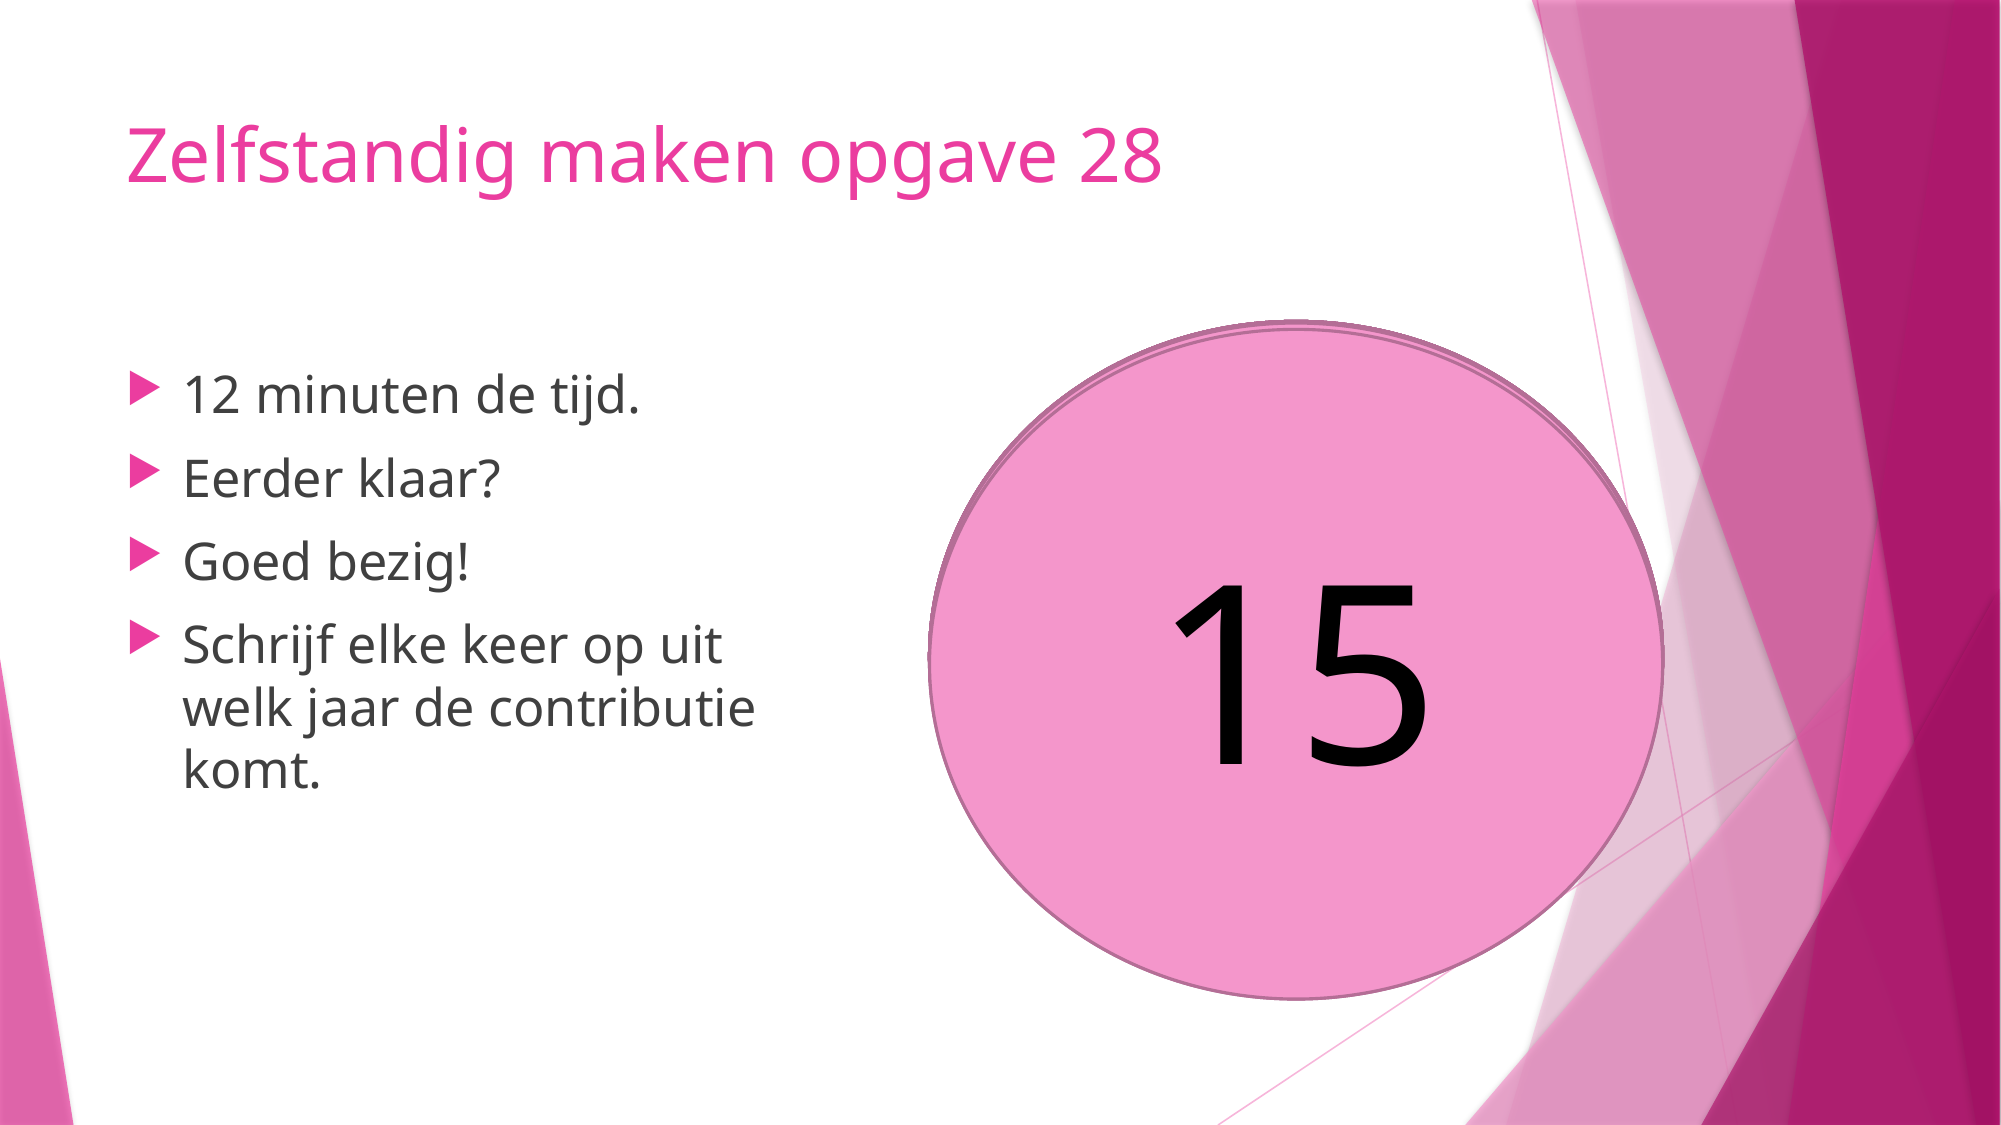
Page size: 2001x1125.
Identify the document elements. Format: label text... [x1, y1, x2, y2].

list 12 minuten de tijd. Eerder klaar? Goed bezig! Schrijf elke keer op uit welk jaar de contributie komt. [111, 354, 831, 962]
text_box 15 [927, 327, 1665, 1001]
text_box 14 [930, 321, 1662, 621]
title Zelfstandig maken opgave 28 [111, 99, 1522, 317]
